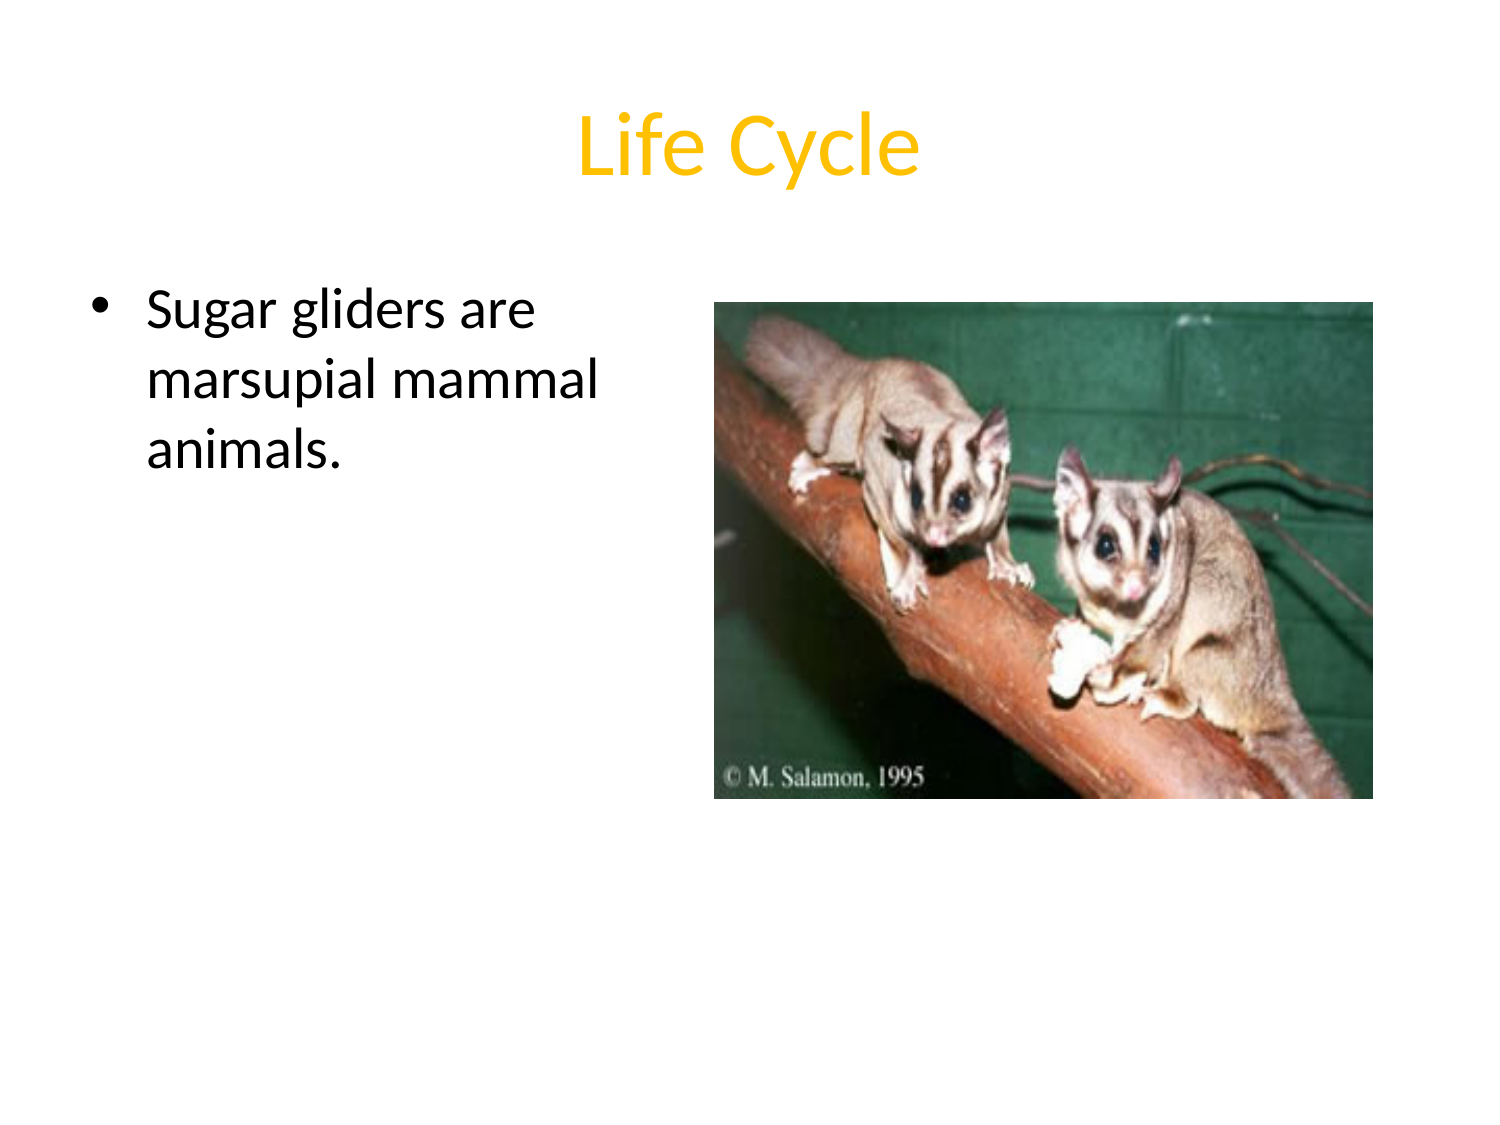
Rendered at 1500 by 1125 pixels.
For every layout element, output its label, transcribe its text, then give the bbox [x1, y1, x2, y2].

list Sugar gliders are marsupial mammal animals. [75, 262, 738, 1005]
title Life Cycle [75, 45, 1425, 233]
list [714, 302, 1374, 799]
